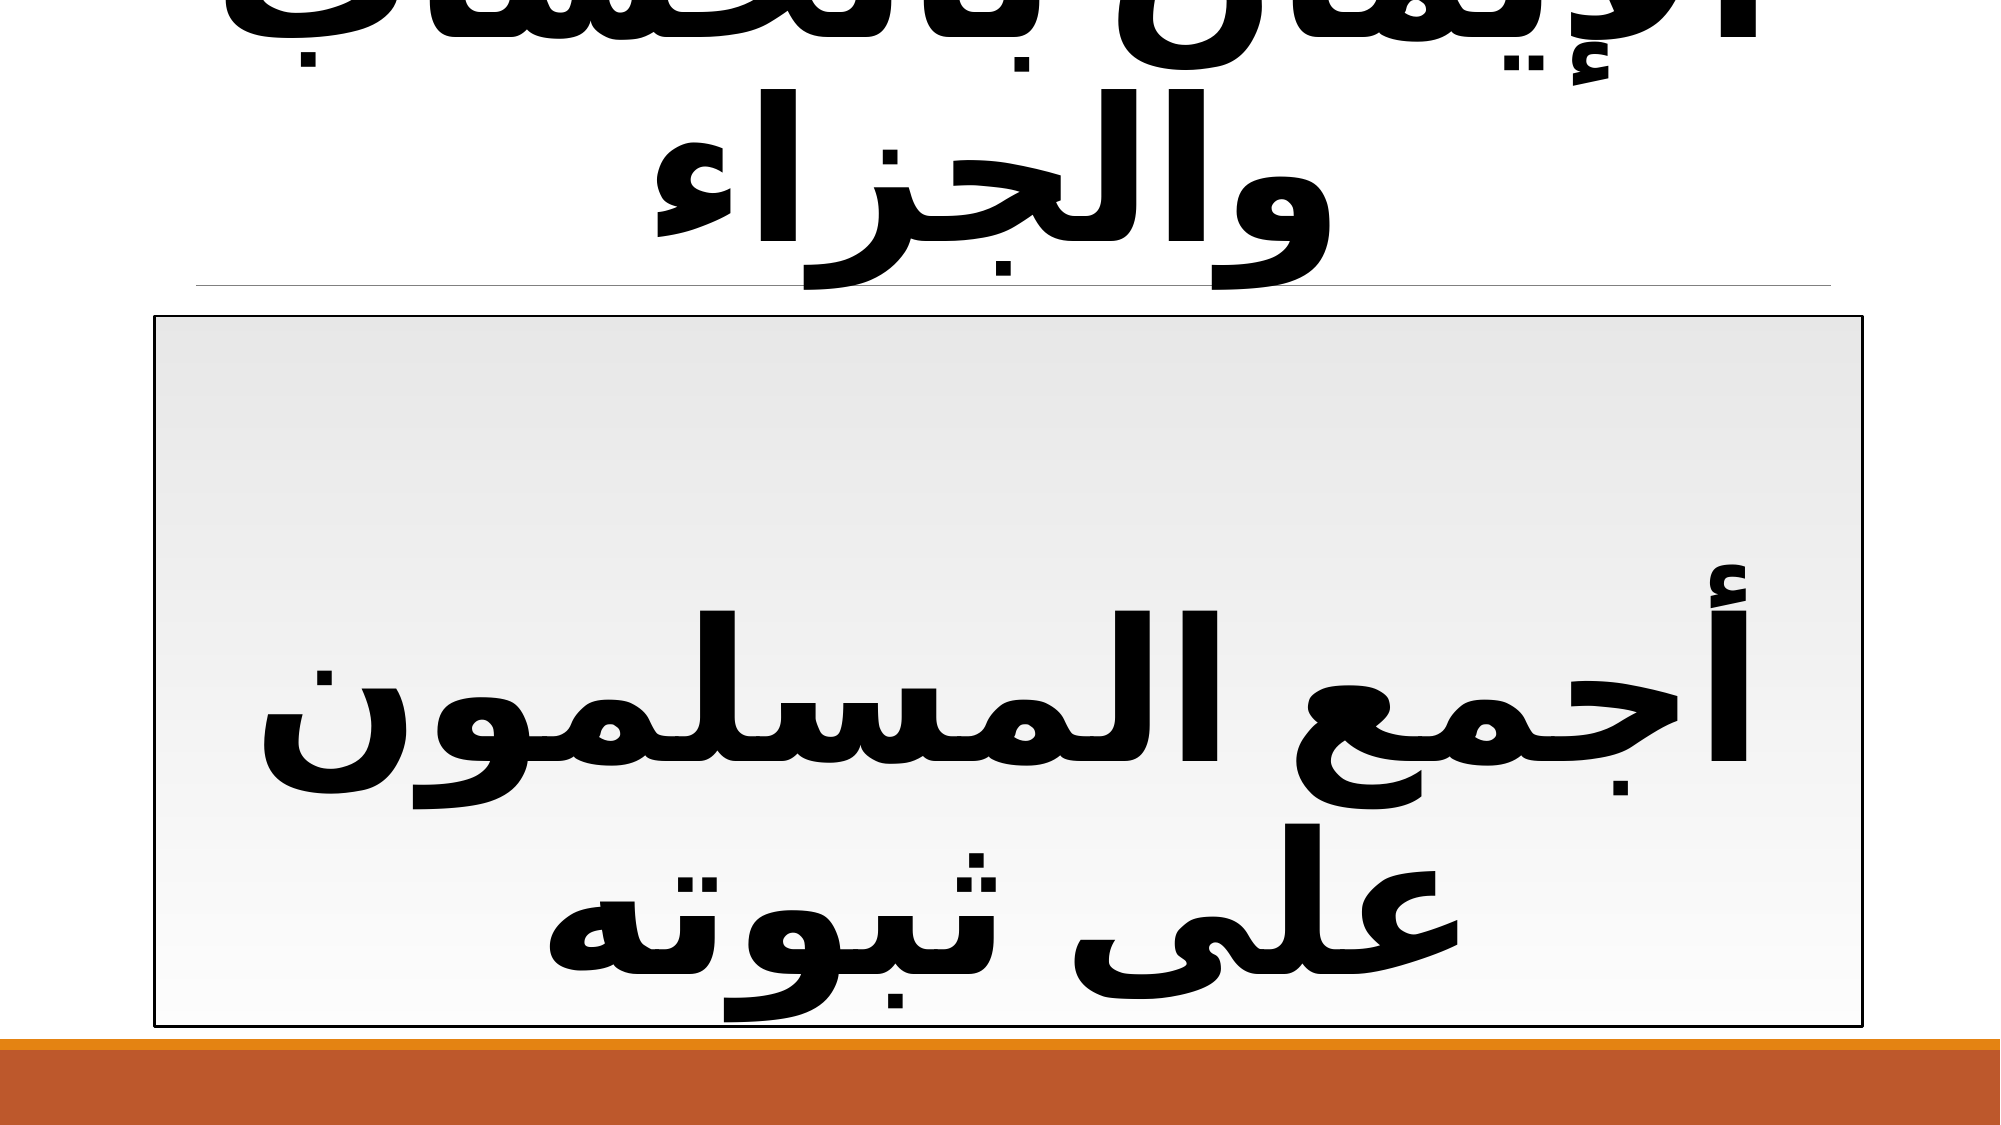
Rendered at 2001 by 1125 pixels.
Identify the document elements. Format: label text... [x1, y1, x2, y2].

title الإيمان بالحساب والجزاء [46, 44, 1942, 290]
list أجمع المسلمون على ثبوته [153, 315, 1864, 1028]
